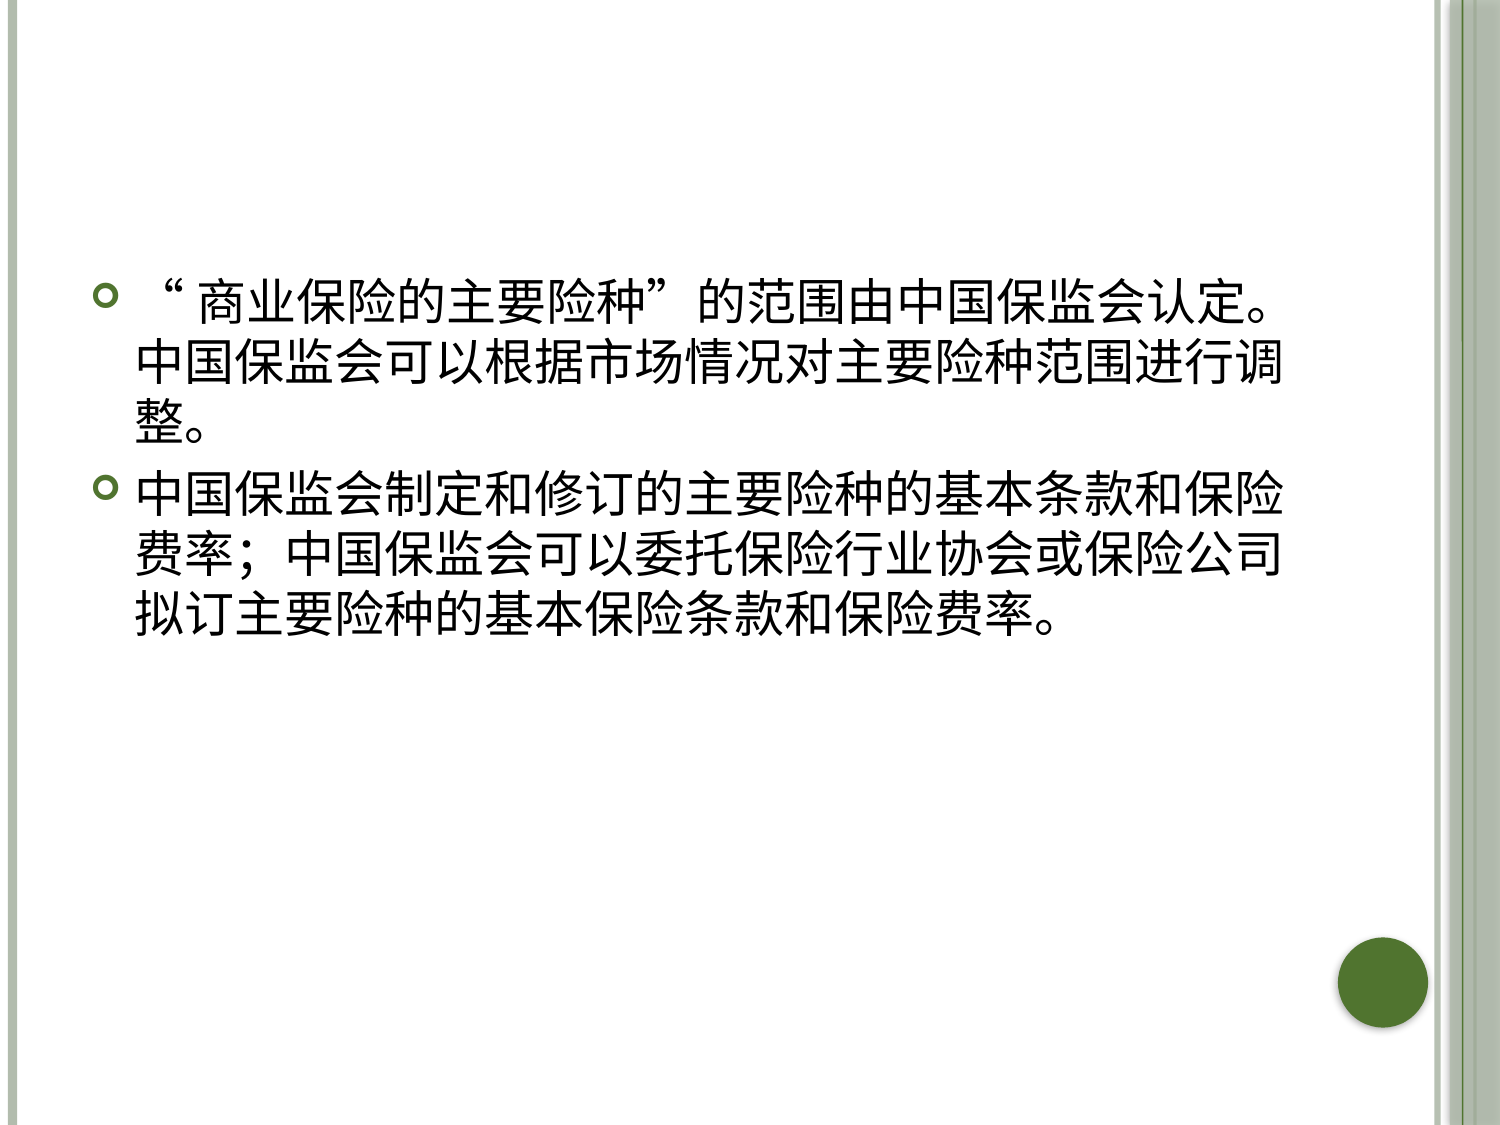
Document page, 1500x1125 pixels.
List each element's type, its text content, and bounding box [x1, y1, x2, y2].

list “商业保险的主要险种”的范围由中国保监会认定。中国保监会可以根据市场情况对主要险种范围进行调整。 中国保监会制定和修订的主要险种的基本条款和保险费率；中国保监会可以委托保险行业协会或保险公司拟订主要险种的基本保险条款和保险费率。 [74, 262, 1301, 1063]
